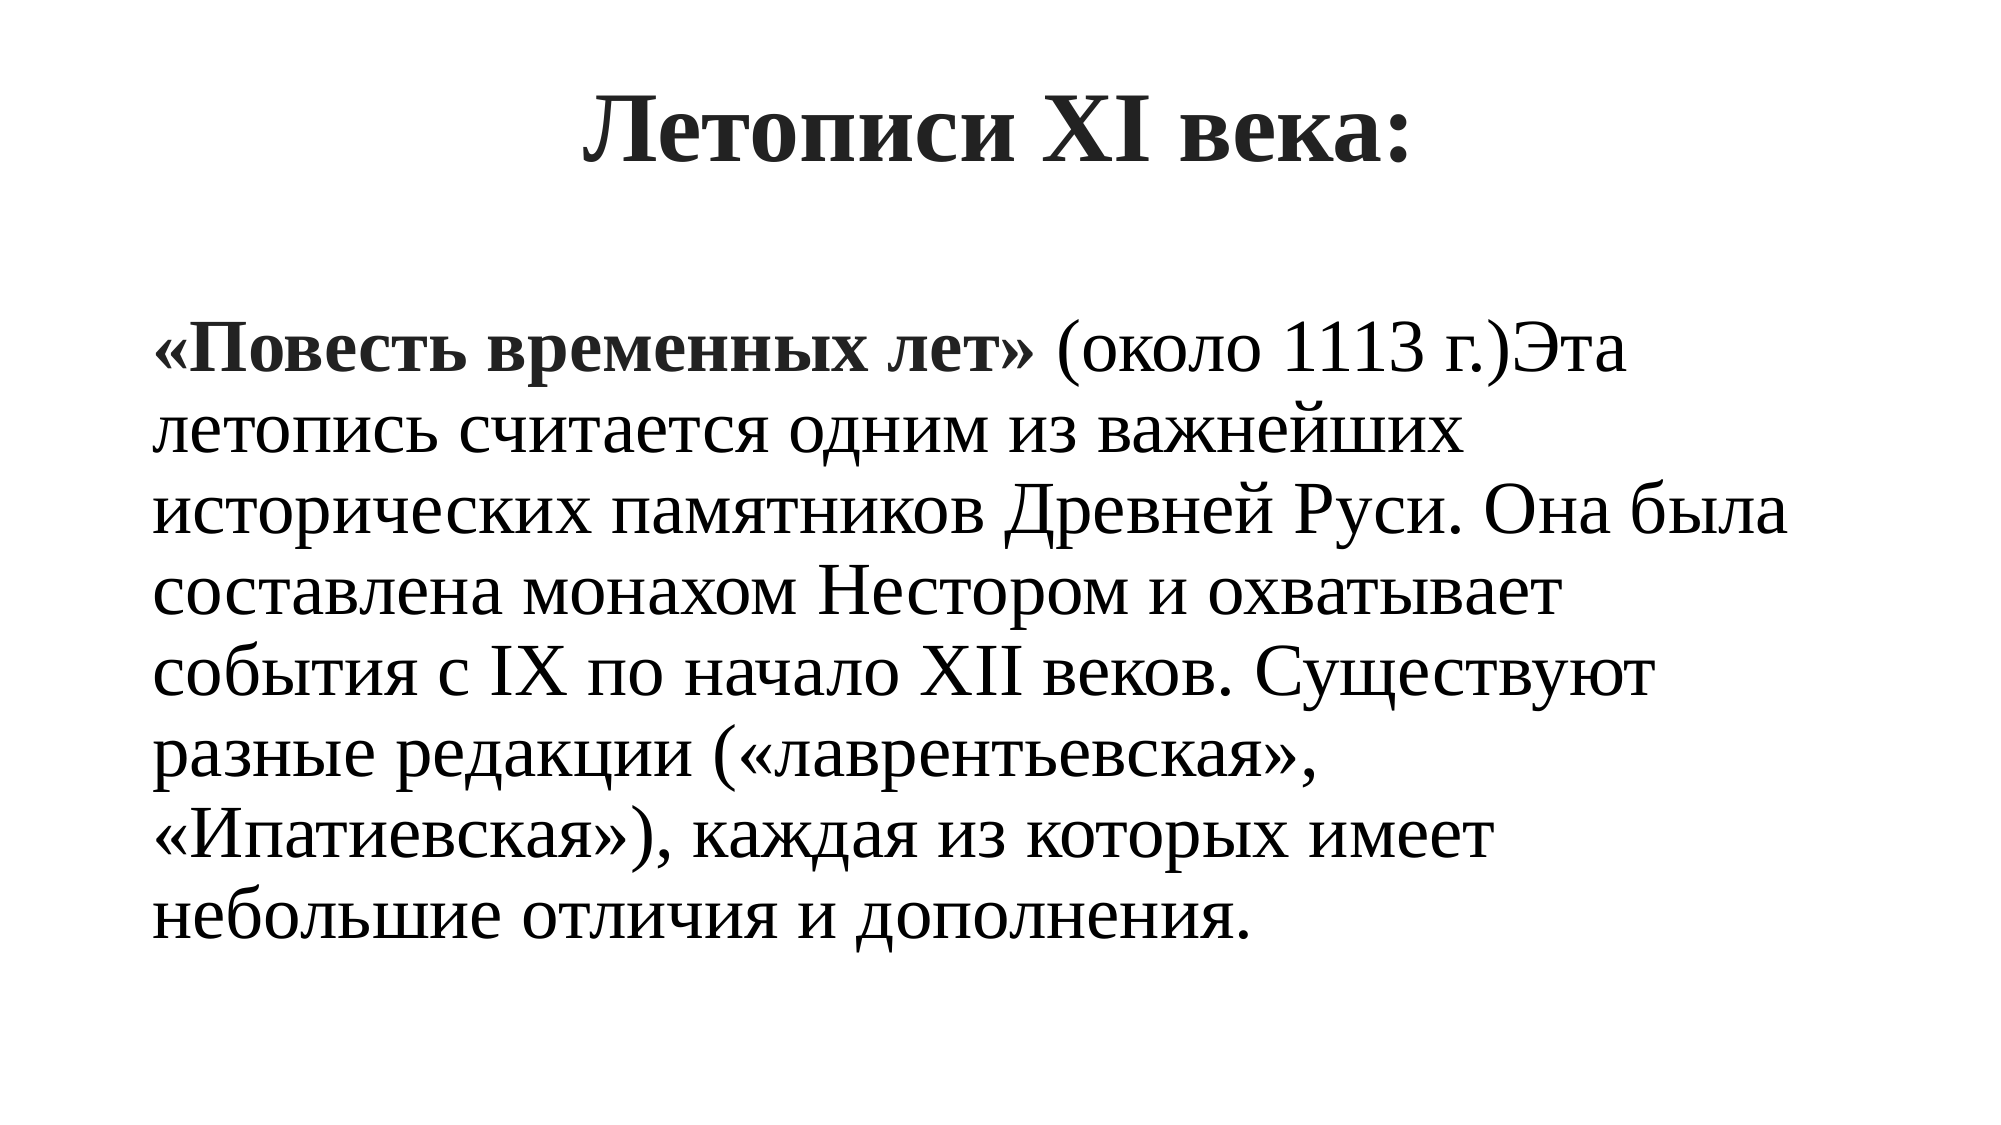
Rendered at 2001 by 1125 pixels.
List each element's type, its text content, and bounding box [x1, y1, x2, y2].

list «Повесть временных лет» (около 1113 г.)Эта летопись считается одним из важнейших исторических памятников Древней Руси. Она была составлена монахом Нестором и охватывает события с IX по начало XII веков. Существуют разные редакции («лаврентьевская», «Ипатиевская»), каждая из которых имеет небольшие отличия и дополнения. [137, 299, 1863, 1014]
title Летописи XI века: [137, 59, 1863, 212]
